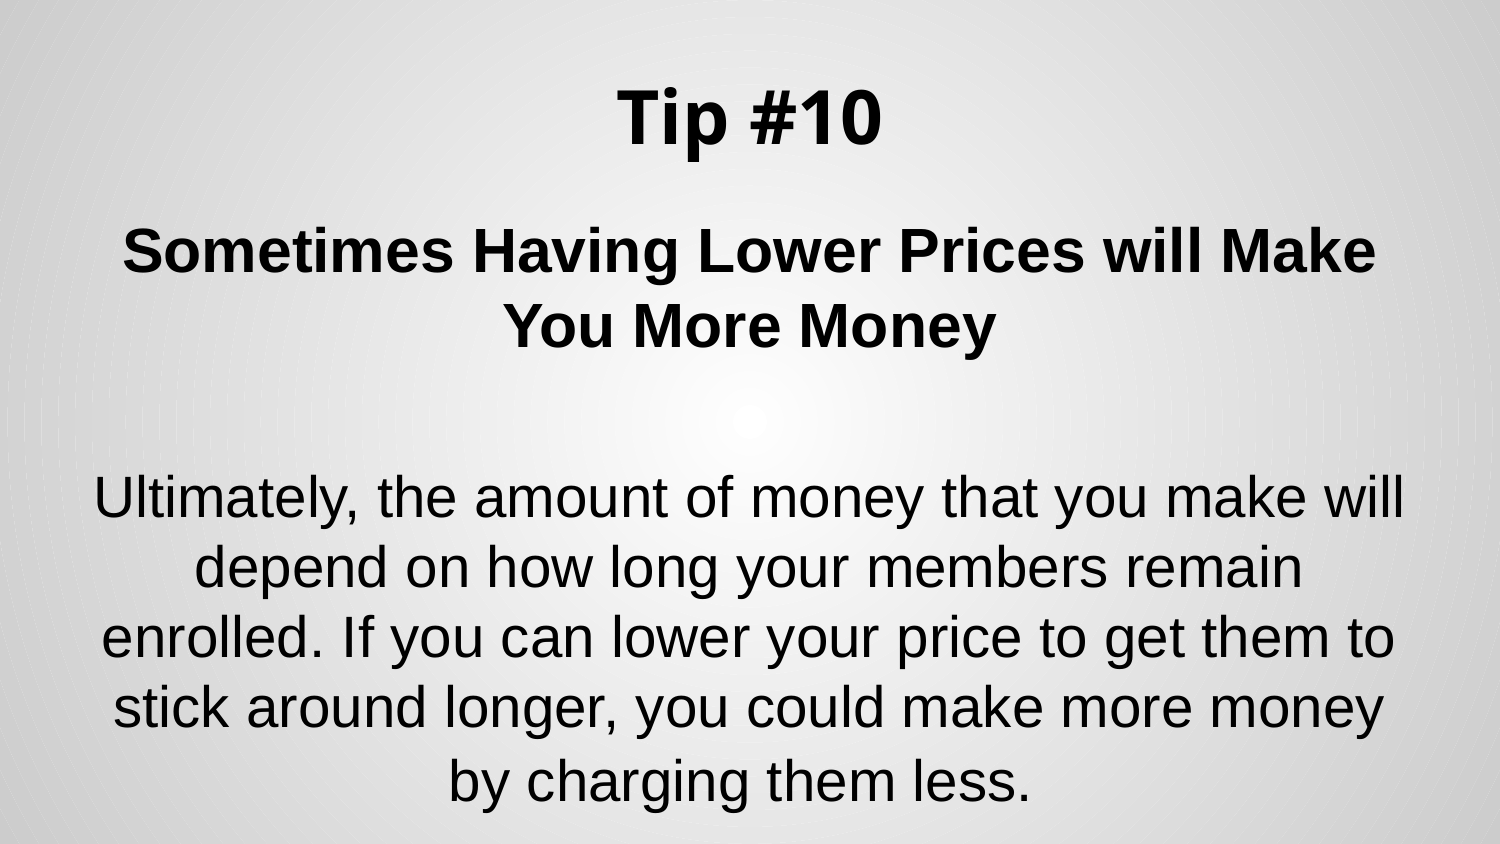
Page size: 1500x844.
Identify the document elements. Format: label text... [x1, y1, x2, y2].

title Tip #10 [75, 33, 1425, 175]
list Sometimes Having Lower Prices will Make You More Money Ultimately, the amount of money that you make will depend on how long your members remain enrolled. If you can lower your price to get them to stick around longer, you could make more money by charging them less. [75, 194, 1425, 806]
